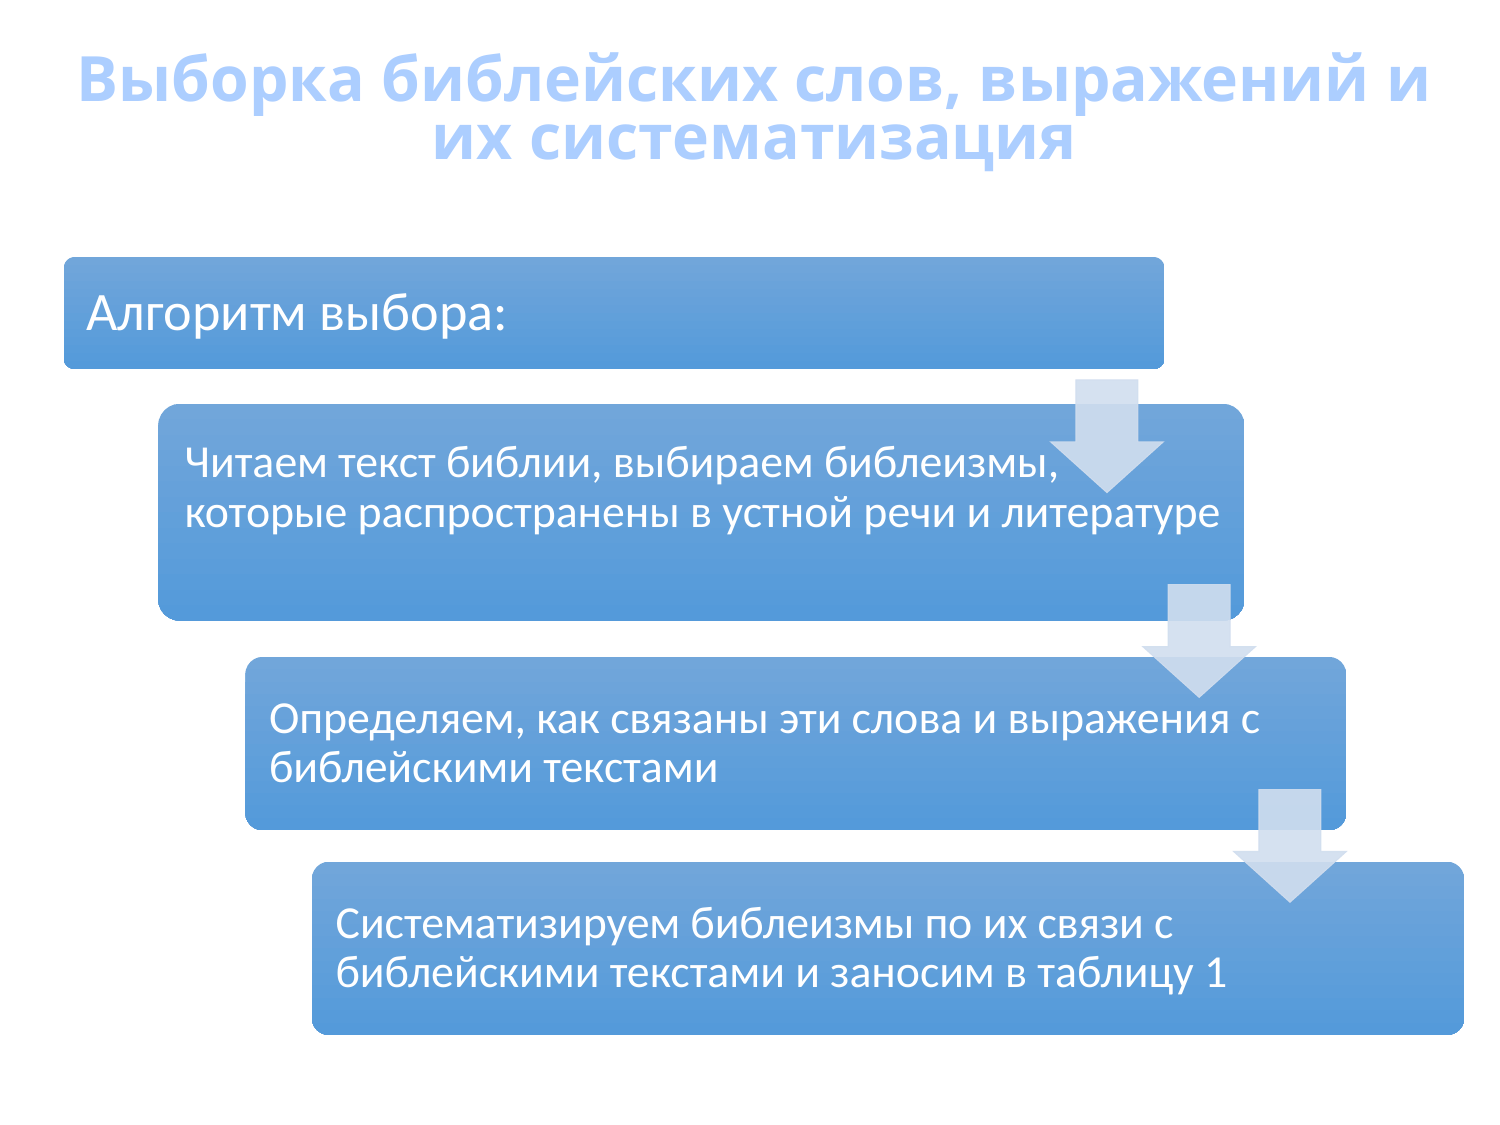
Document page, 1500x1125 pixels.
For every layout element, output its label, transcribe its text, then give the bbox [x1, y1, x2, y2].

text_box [75, 247, 1452, 1035]
text_box Выборка библейских слов, выражений и их систематизация [57, 66, 1452, 161]
